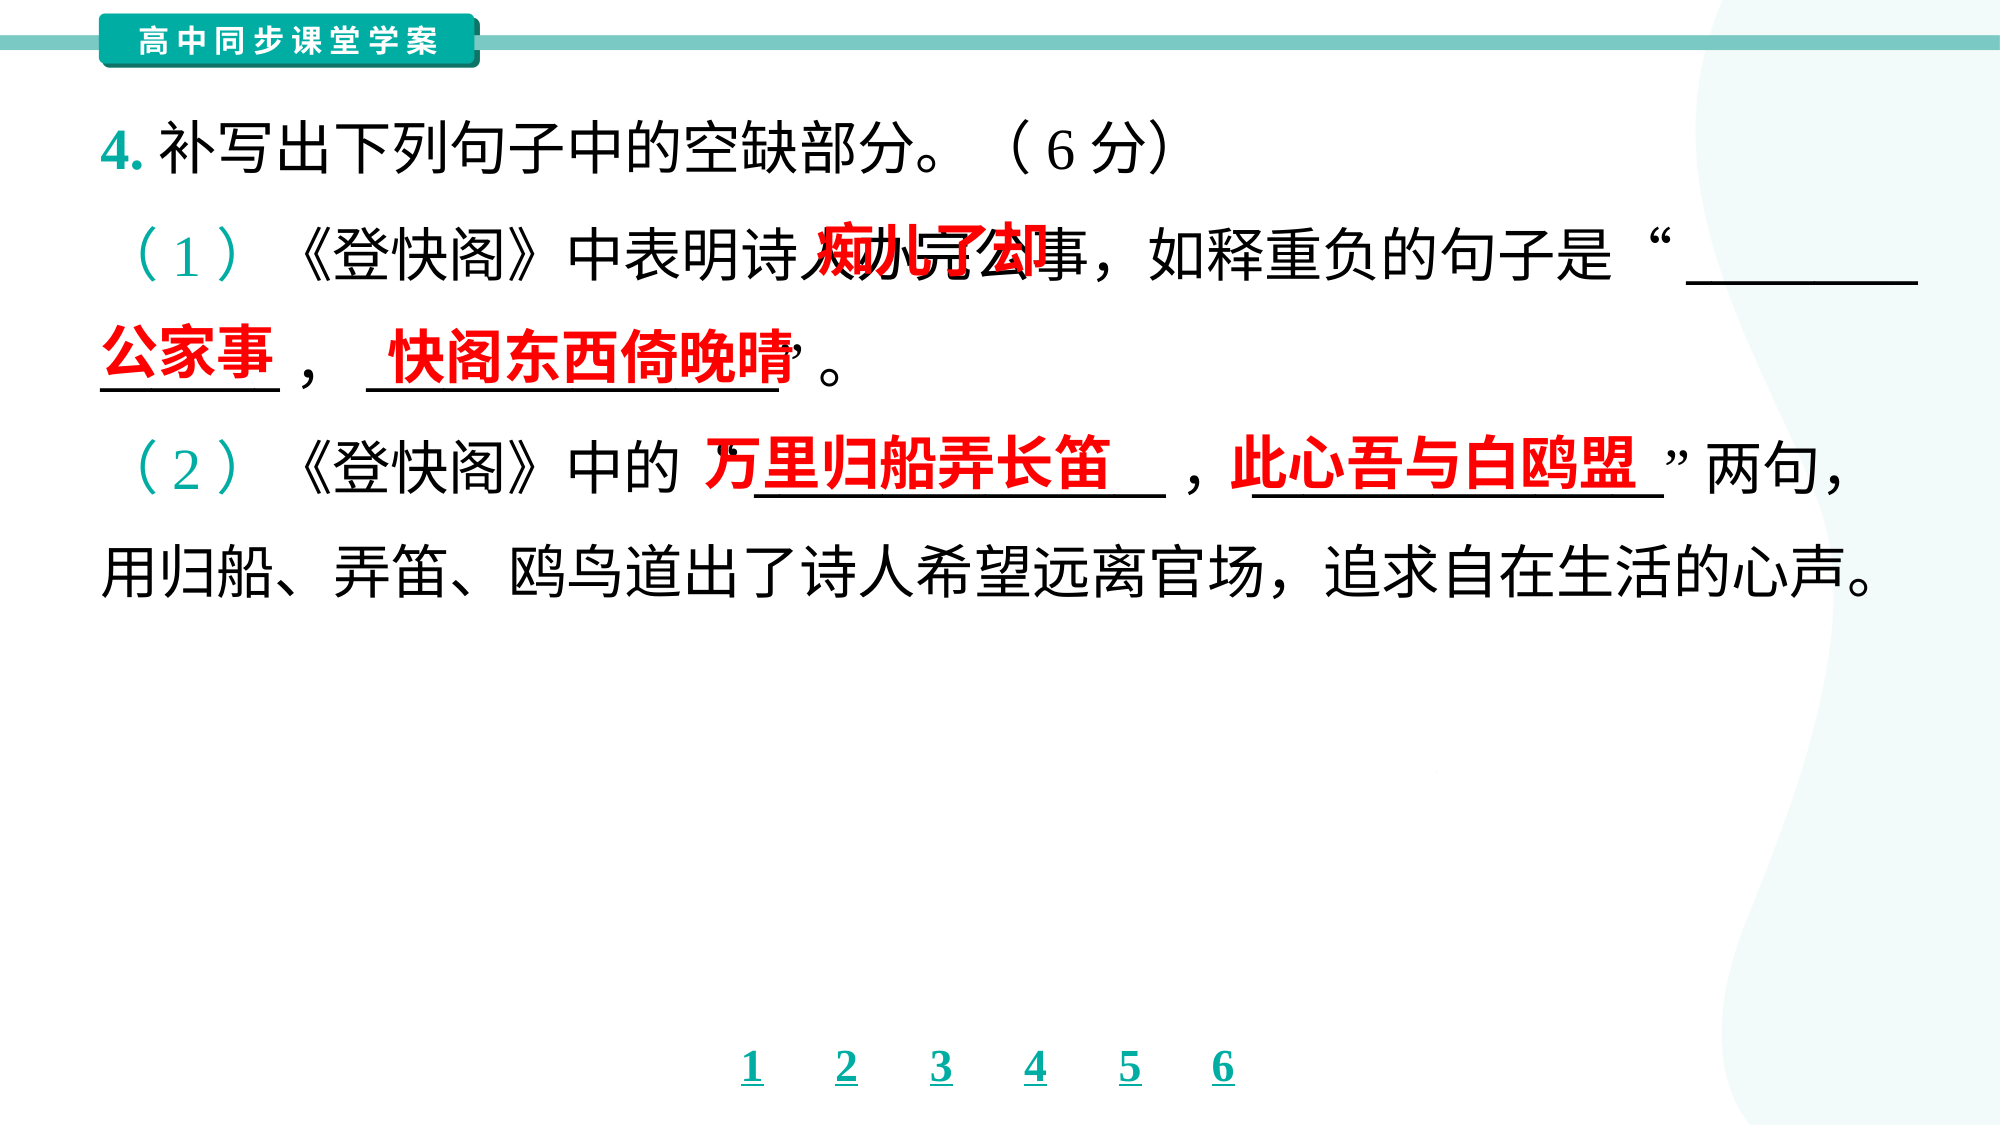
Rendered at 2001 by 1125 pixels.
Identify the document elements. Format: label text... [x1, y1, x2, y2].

text_box 痴儿了却 公家事 [100, 177, 1899, 375]
text_box 快阁东西倚晚晴 [364, 283, 818, 378]
text_box 万里归船弄长笛 [682, 389, 1135, 484]
picture [0, 0, 2000, 1125]
text_box 4.补写出下列句子中的空缺部分。（6分） [100, 76, 1899, 170]
text_box （1）《登快阁》中表明诗人办完公事，如释重负的句子是“_________ _______，________________”。 （2）《登快阁》中的“________________，________________”两句， 用归船、弄笛、鸥鸟道出了诗人希望远离官场，追求自在生活的心声。 [100, 375, 1899, 595]
text_box 此心吾与白鸥盟 [1207, 389, 1660, 484]
